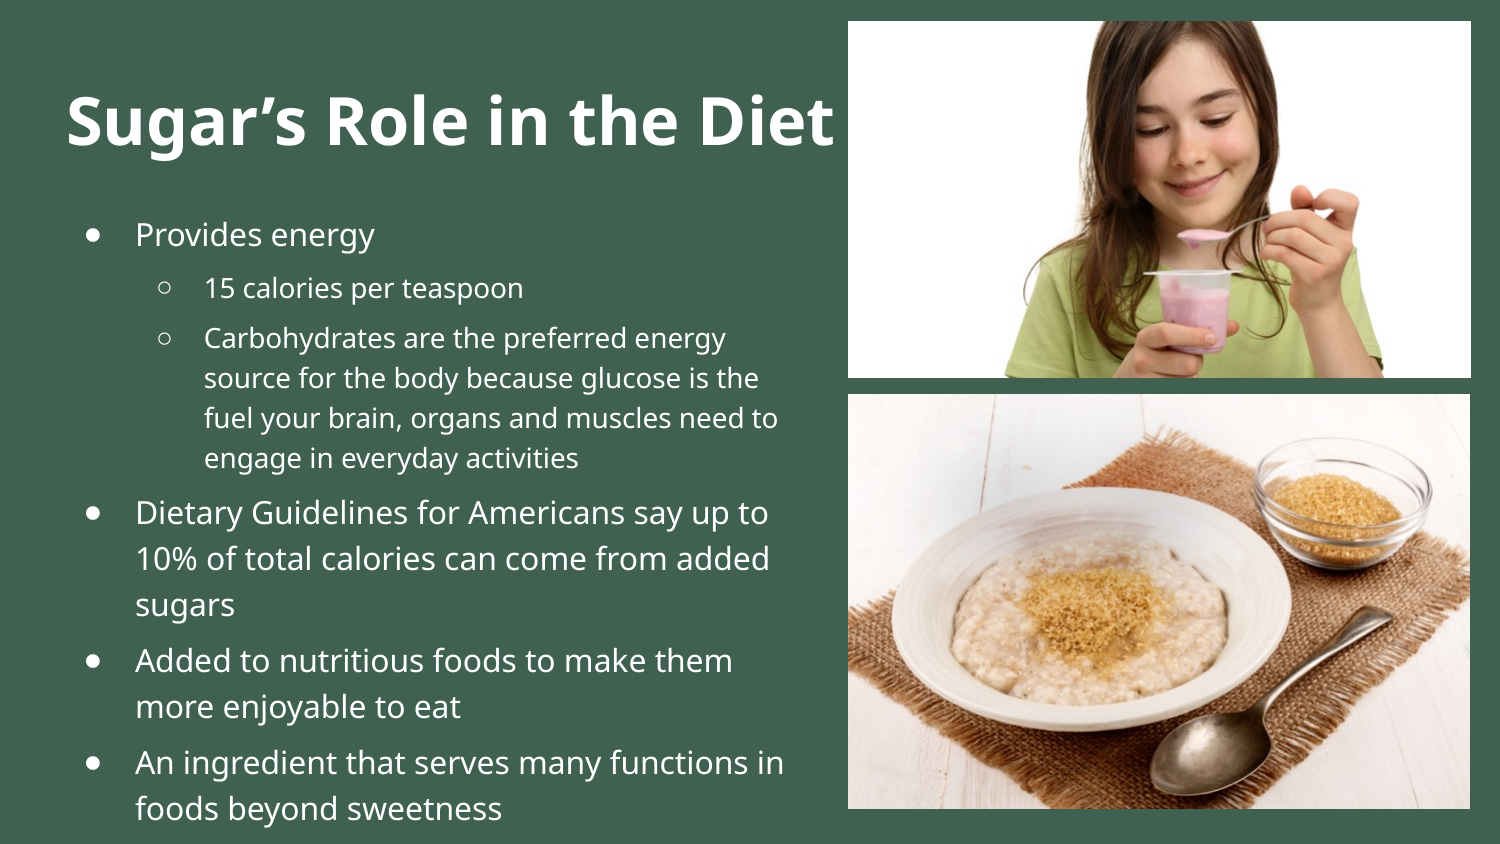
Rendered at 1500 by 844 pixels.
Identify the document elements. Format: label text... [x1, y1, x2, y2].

title Sugar’s Role in the Diet [51, 72, 848, 174]
picture [848, 21, 1471, 378]
picture [848, 394, 1470, 809]
list Provides energy 15 calories per teaspoon Carbohydrates are the preferred energy source for the body because glucose is the fuel your brain, organs and muscles need to engage in everyday activities Dietary Guidelines for Americans say up to 10% of total calories can come from added sugars Added to nutritious foods to make them more enjoyable to eat An ingredient that serves many functions in foods beyond sweetness [51, 192, 828, 844]
